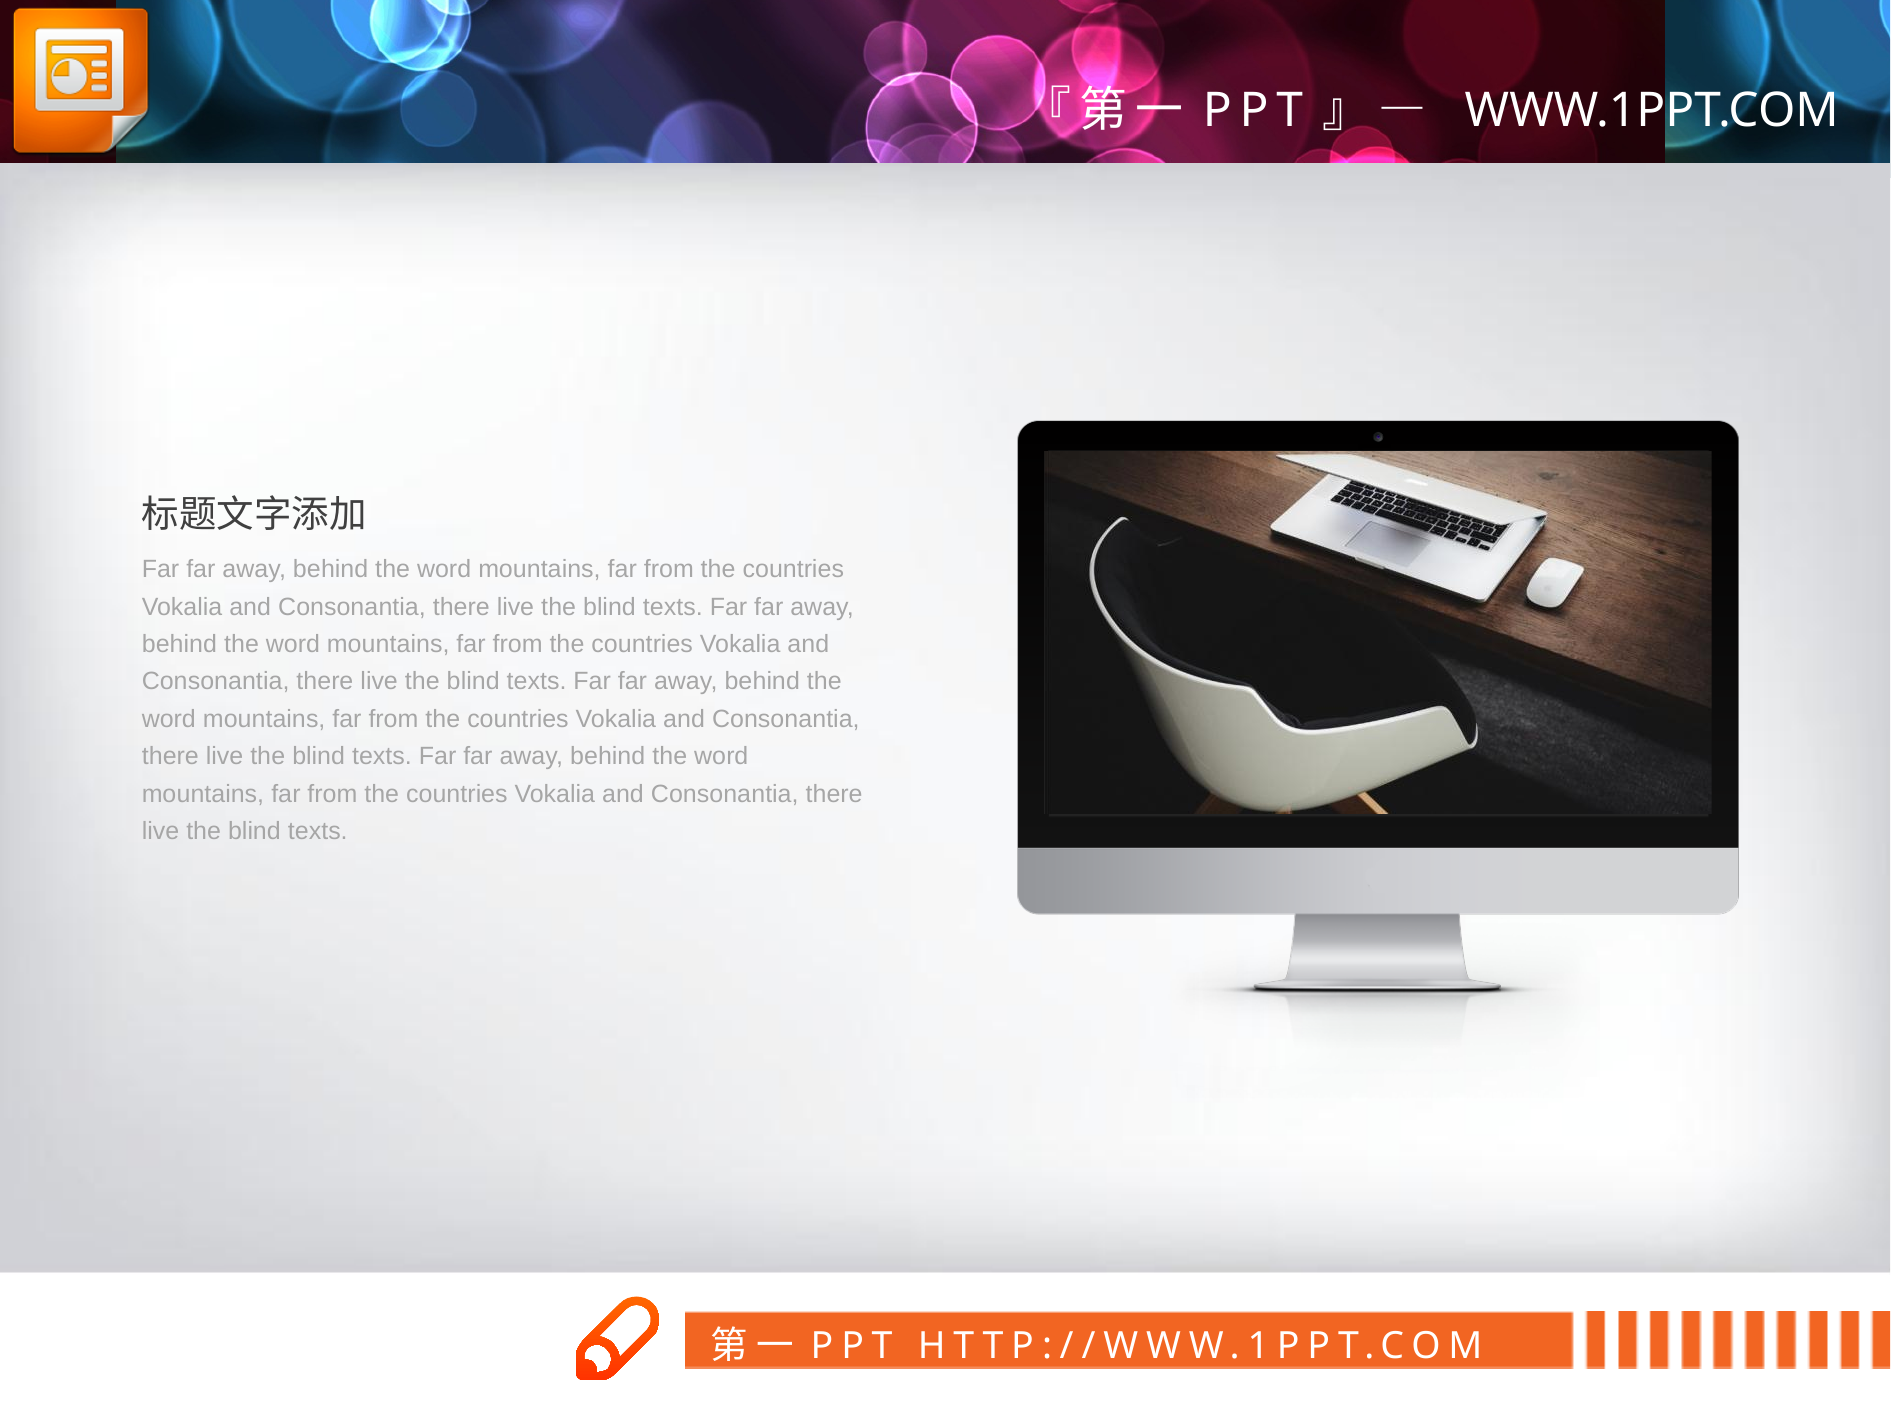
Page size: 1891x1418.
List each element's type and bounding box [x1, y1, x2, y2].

picture [685, 1311, 1891, 1369]
picture [0, 0, 1891, 1275]
text_box [141, 489, 872, 849]
